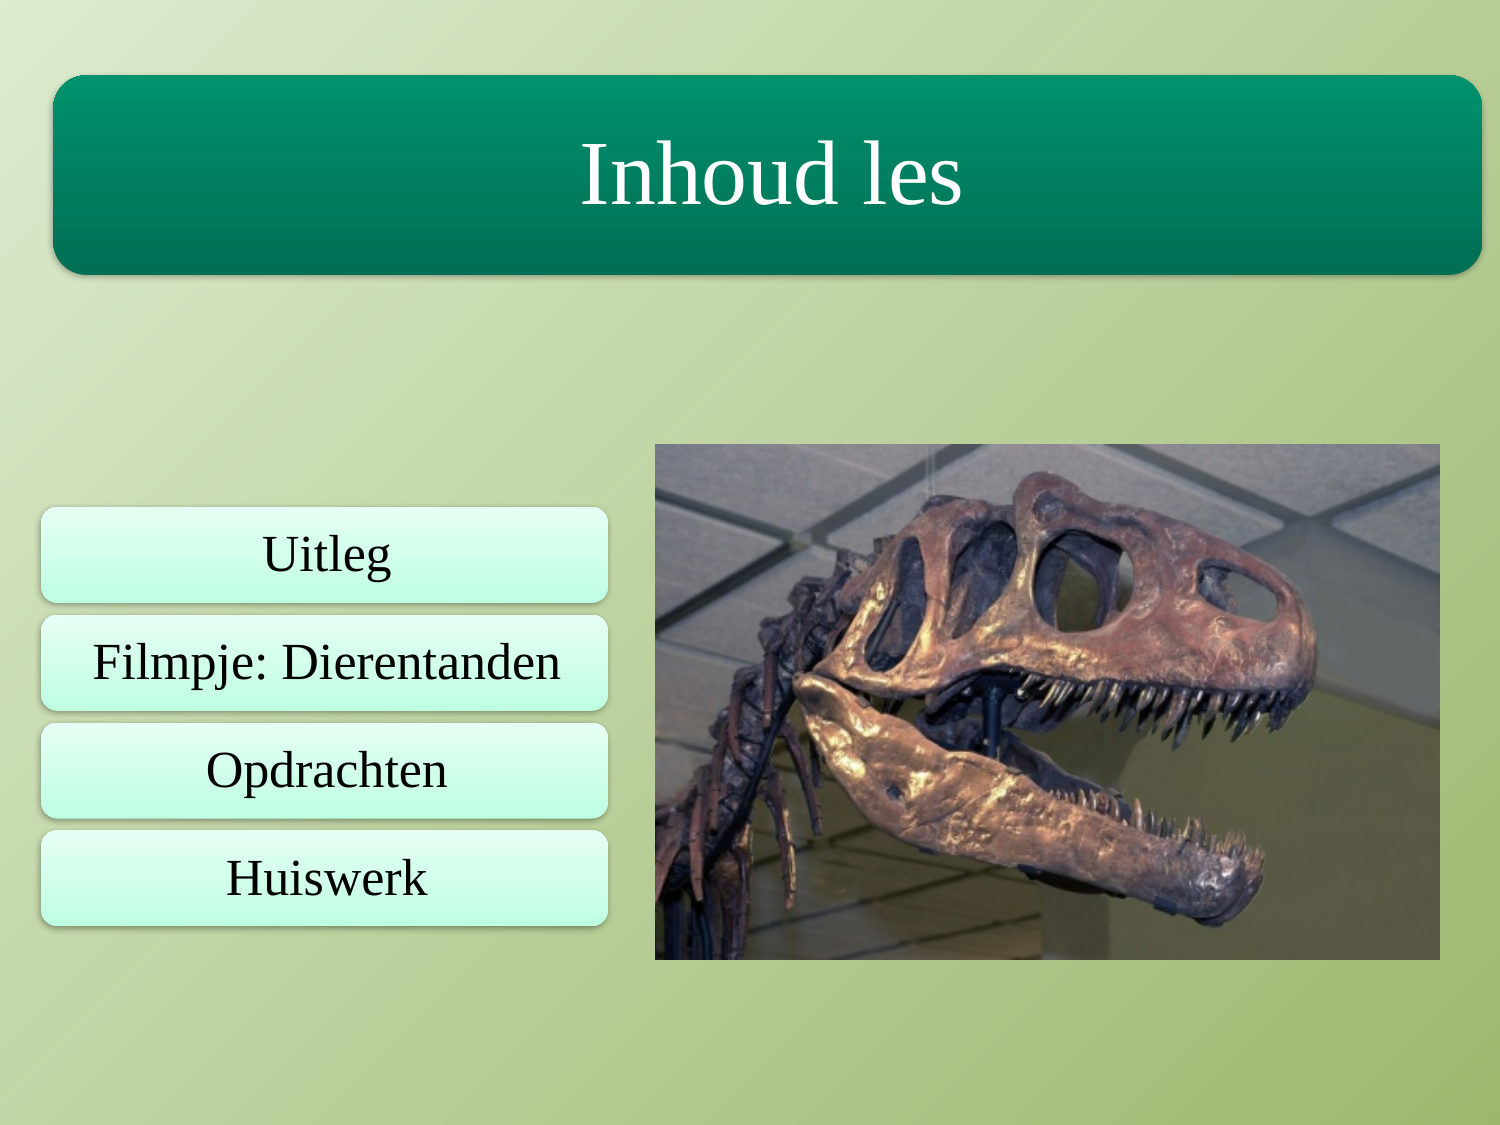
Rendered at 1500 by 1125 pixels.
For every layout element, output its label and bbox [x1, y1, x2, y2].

picture [655, 444, 1441, 961]
text_box [52, 54, 1483, 296]
list [41, 503, 609, 931]
